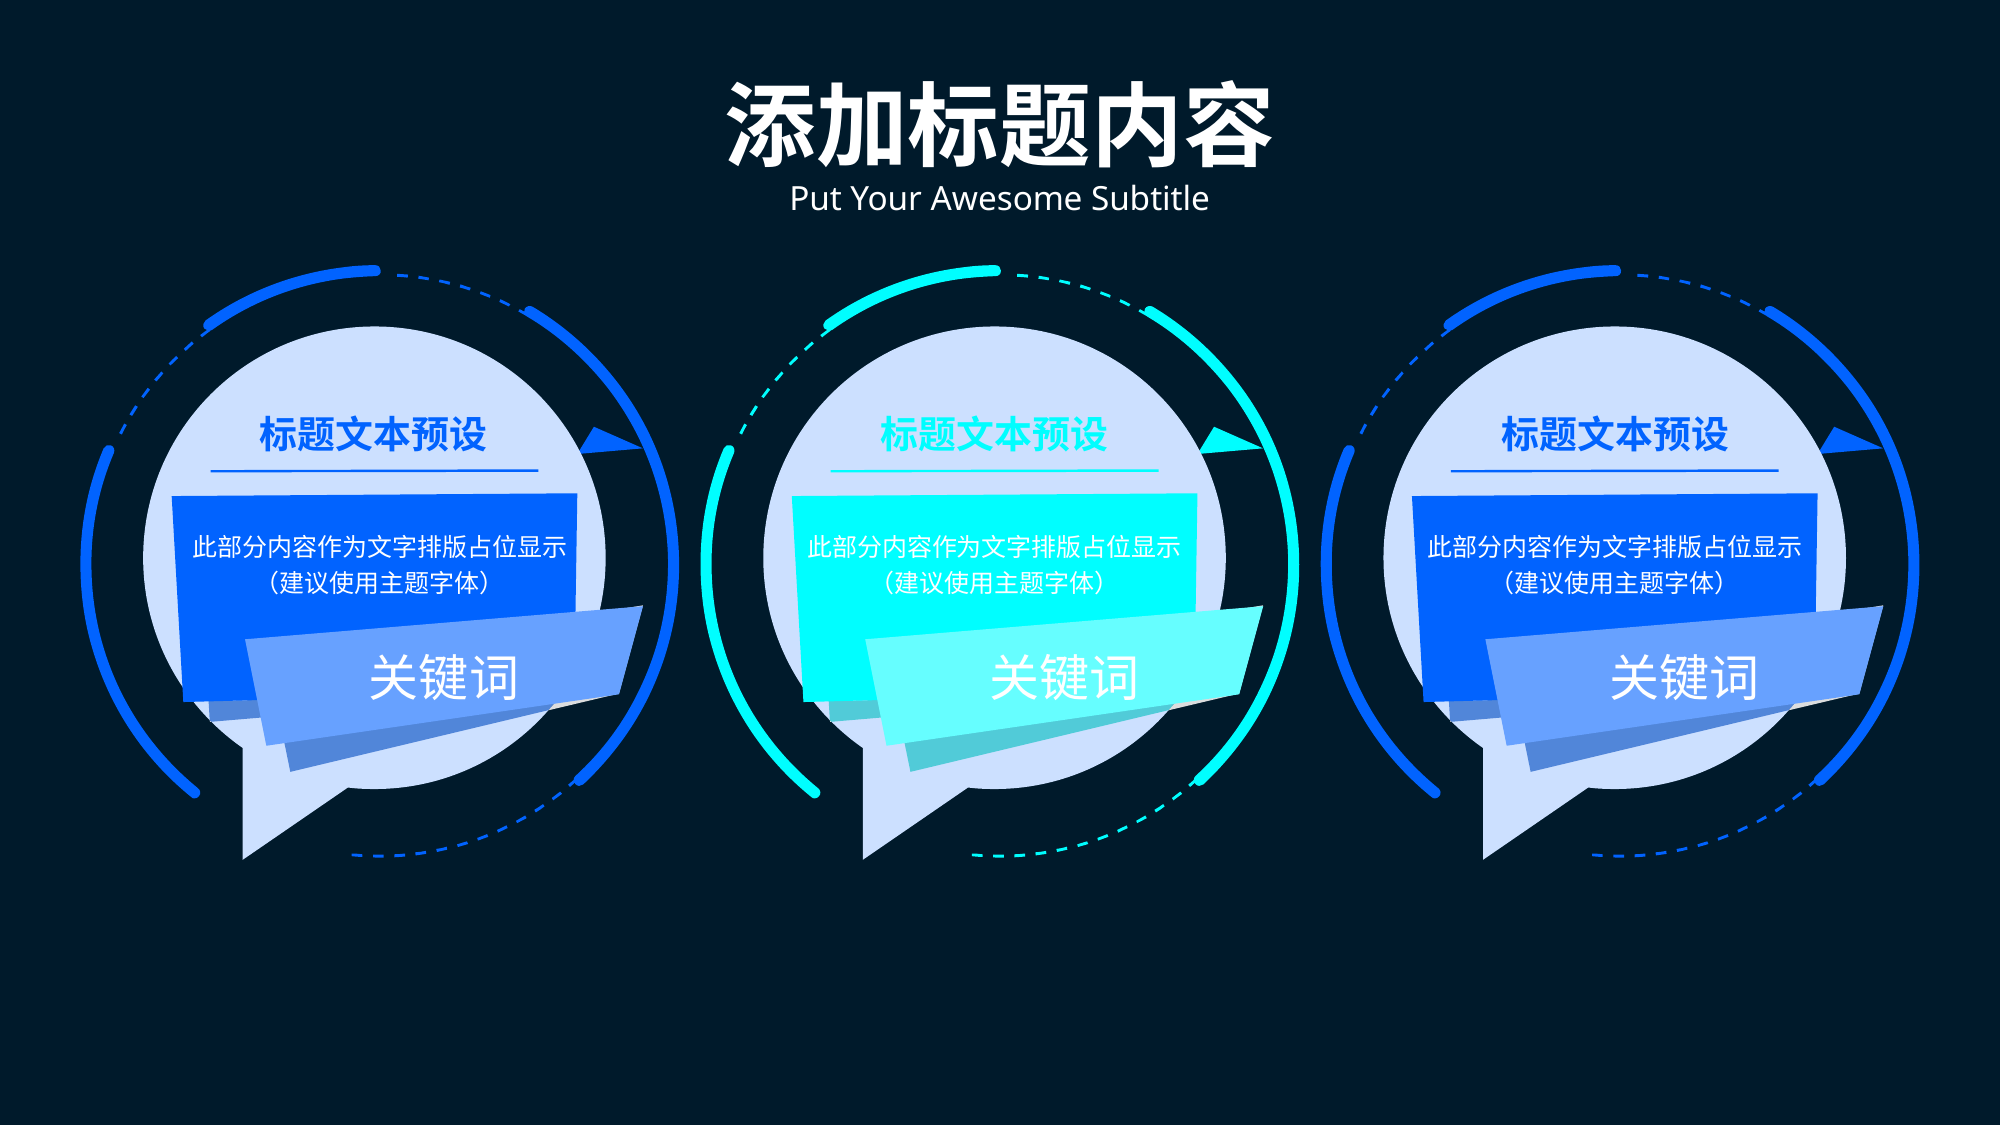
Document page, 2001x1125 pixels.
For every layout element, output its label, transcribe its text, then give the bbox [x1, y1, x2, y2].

text_box Put Your Awesome Subtitle [774, 169, 1226, 225]
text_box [700, 265, 1300, 860]
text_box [1320, 265, 1920, 860]
text_box 添加标题内容 [709, 60, 1291, 185]
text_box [80, 265, 680, 860]
